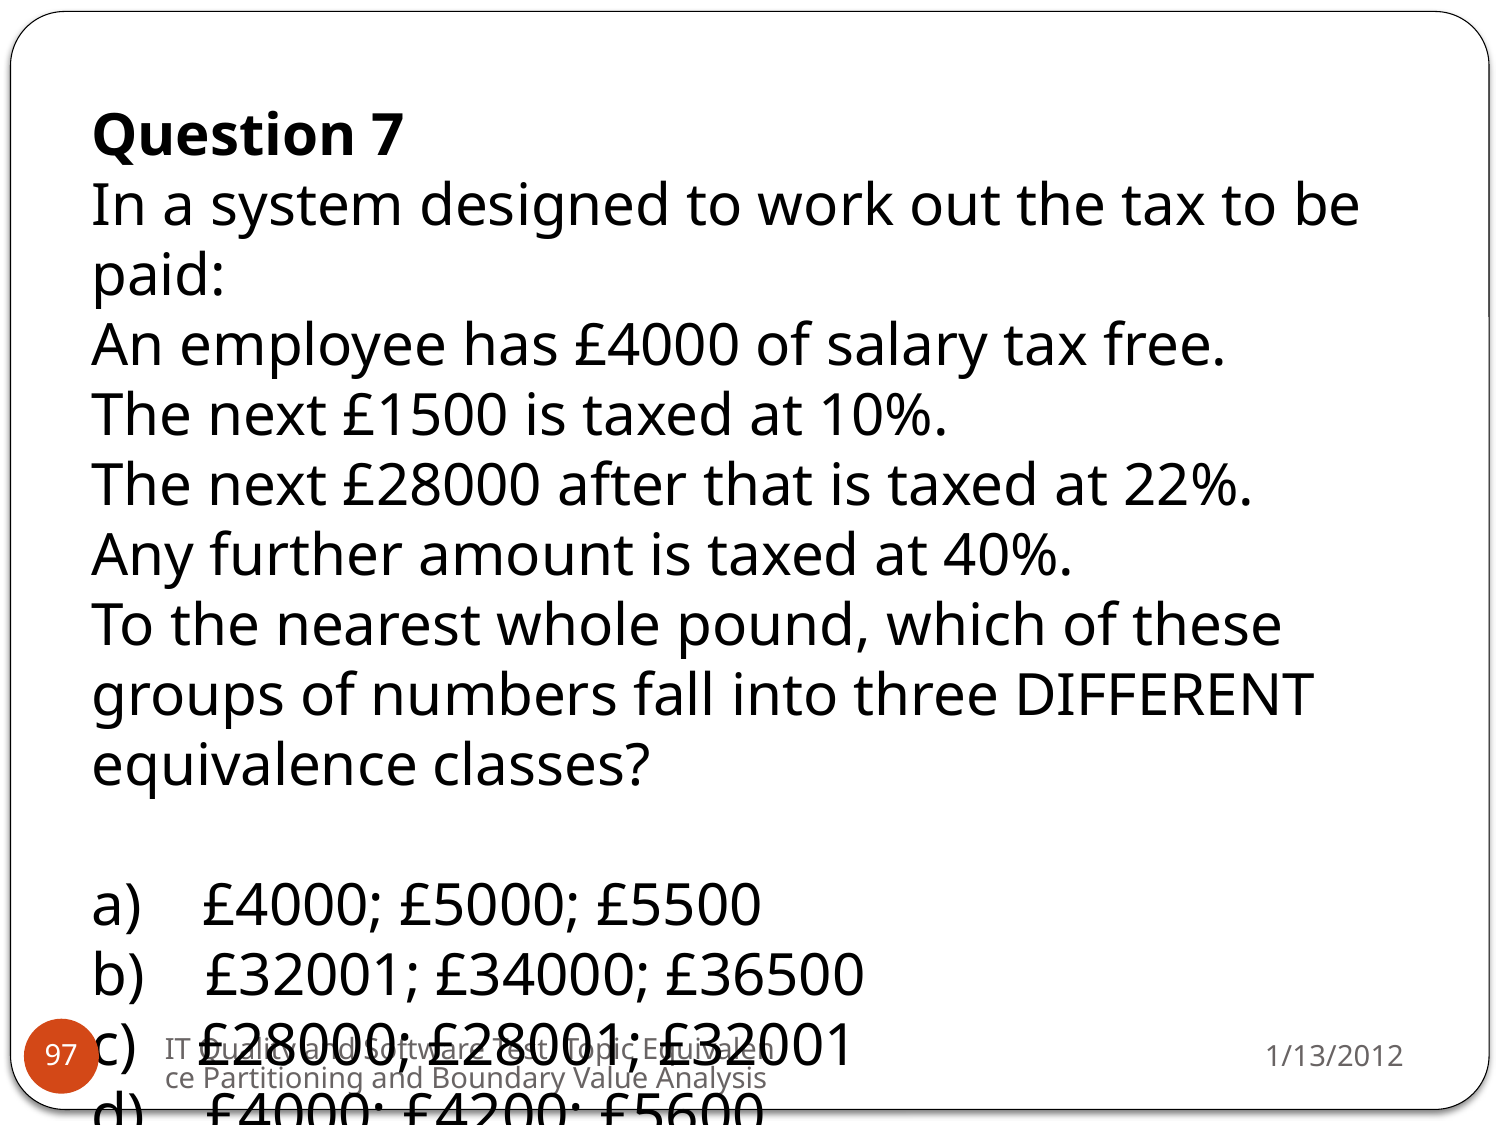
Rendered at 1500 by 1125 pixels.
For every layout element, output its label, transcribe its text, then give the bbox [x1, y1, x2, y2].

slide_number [1012, 1015, 1419, 1094]
footer IT Quality and Software Test. Topic Equivalence Partitioning and Boundary Value Analysis [150, 1012, 800, 1088]
slide_number 97 [23, 1018, 99, 1094]
text_box Question 7 In a system designed to work out the tax to be paid: An employee has £4000 of salary tax free. The next £1500 is taxed at 10%. The next £28000 after that is taxed at 22%. Any further amount is taxed at 40%. To the nearest whole pound, which of these groups of numbers fall into three DIFFERENT equivalence classes? a) £4000; £5000; £5500 b) £32001; £34000; £36500 c) £28000; £28001; £32001 d) £4000; £4200; £5600 [76, 90, 1436, 1125]
